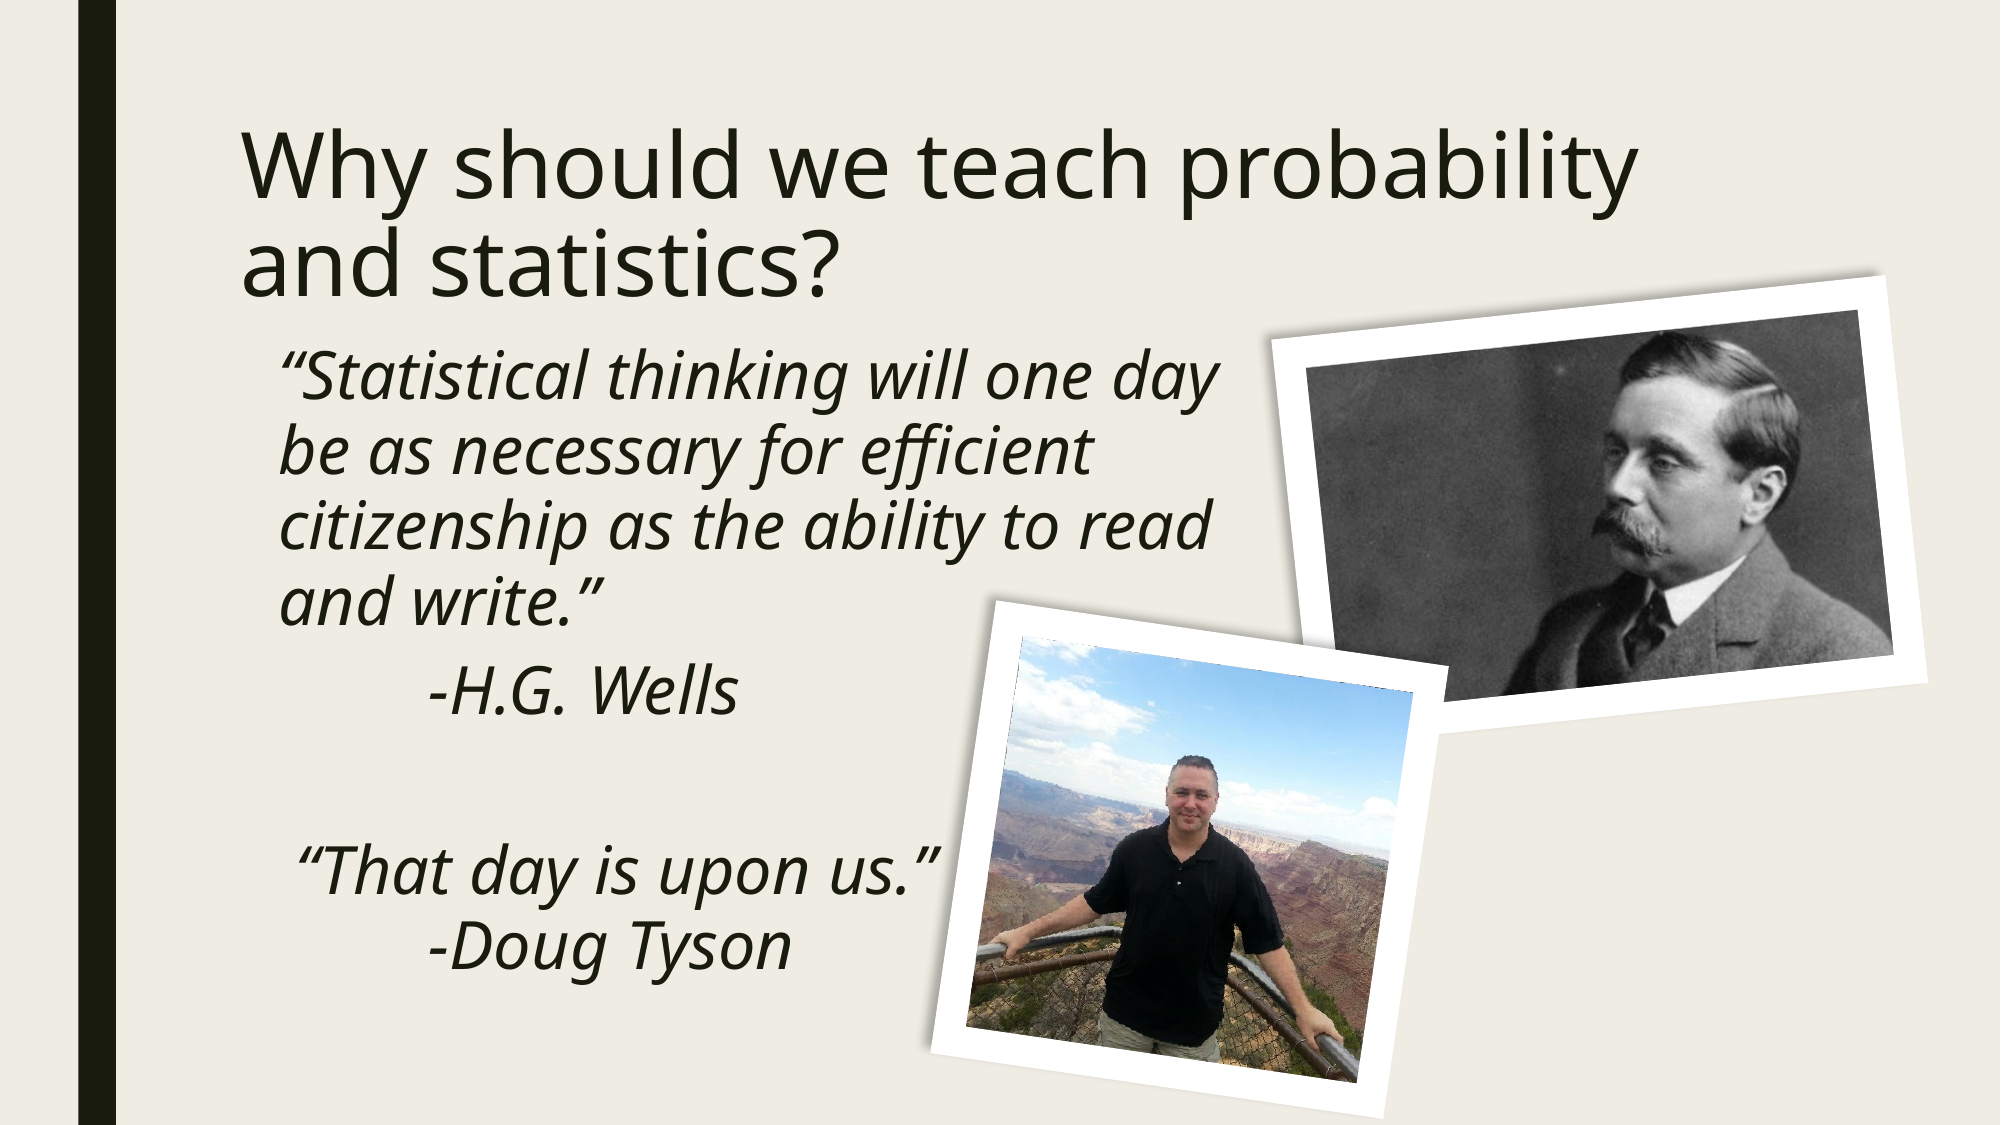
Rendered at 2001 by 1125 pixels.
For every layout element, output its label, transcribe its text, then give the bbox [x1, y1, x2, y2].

picture [967, 310, 1893, 1083]
title Why should we teach probability and statistics? [225, 112, 1800, 331]
list “Statistical thinking will one day be as necessary for efficient citizenship as the ability to read and write.” -H.G. Wells “That day is upon us.” -Doug Tyson [225, 331, 1289, 1039]
